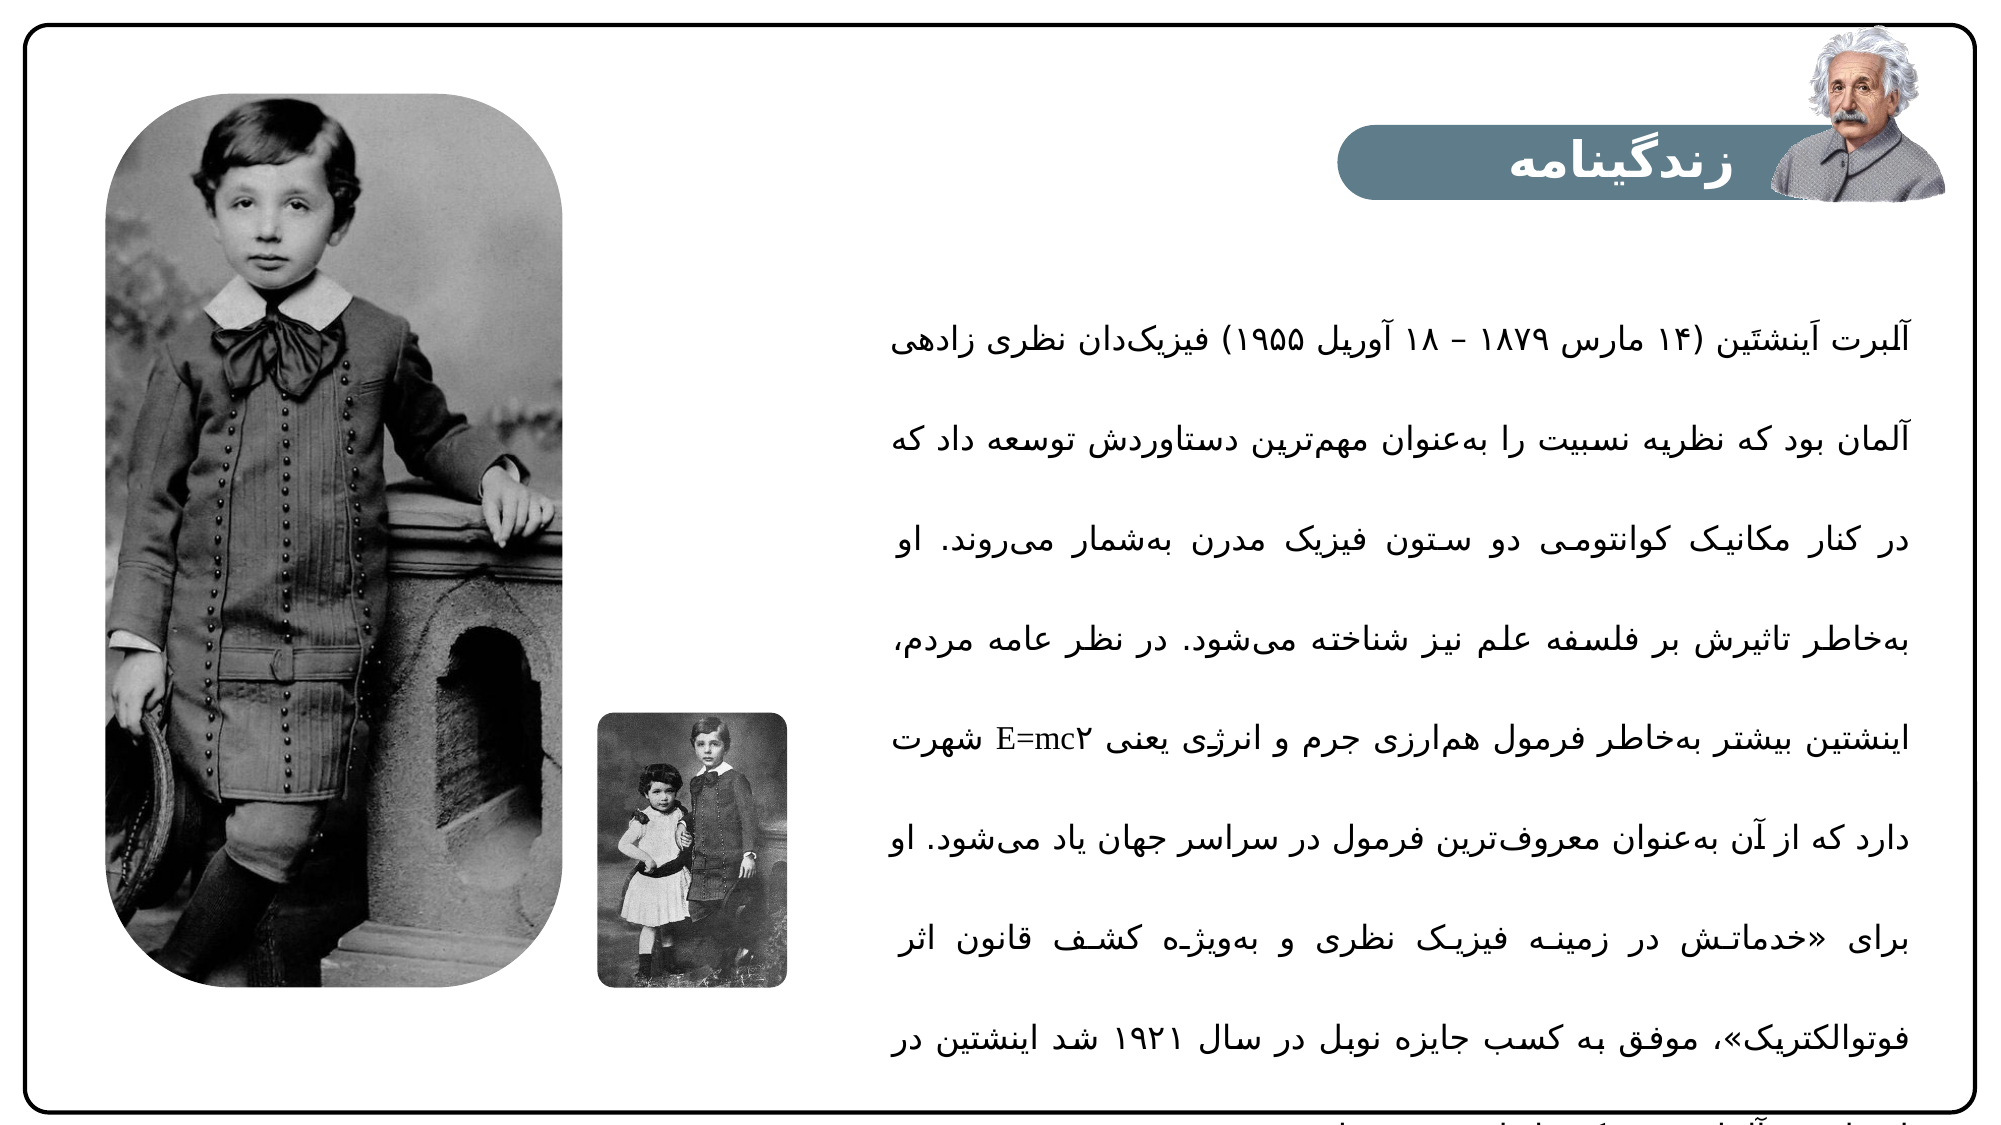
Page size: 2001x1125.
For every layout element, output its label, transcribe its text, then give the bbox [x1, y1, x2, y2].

picture [597, 712, 788, 988]
title زندگینامه [1437, 123, 1750, 200]
picture [1761, 14, 1954, 213]
list آلبرت اَینشتَین (۱۴ مارس ۱۸۷۹ – ۱۸ آوریل ۱۹۵۵) فیزیک‌دان نظری زادهی آلمان بود که نظریه نسبیت را به‌عنوان مهم‌ترین دستاوردش توسعه داد که در کنار مکانیک کوانتومی دو ستون فیزیک مدرن به‌شمار می‌روند. او به‌خاطر تاثیرش بر فلسفه علم نیز شناخته می‌شود. در نظر عامه مردم، اینشتین بیشتر به‌خاطر فرمول هم‌ارزی جرم و انرژی یعنی E=mc۲ شهرت دارد که از آن به‌عنوان معروف‌ترین فرمول در سراسر جهان یاد می‌شود. او برای «خدماتش در زمینه فیزیک نظری و به‌ویژه کشف قانون اثر فوتوالکتریک»، موفق به کسب جایزه نوبل در سال ۱۹۲۱ شد اینشتین در امپراتوری آلمان و در یک خانواده یهودی زاده شد. [875, 249, 1925, 988]
picture [105, 93, 563, 988]
